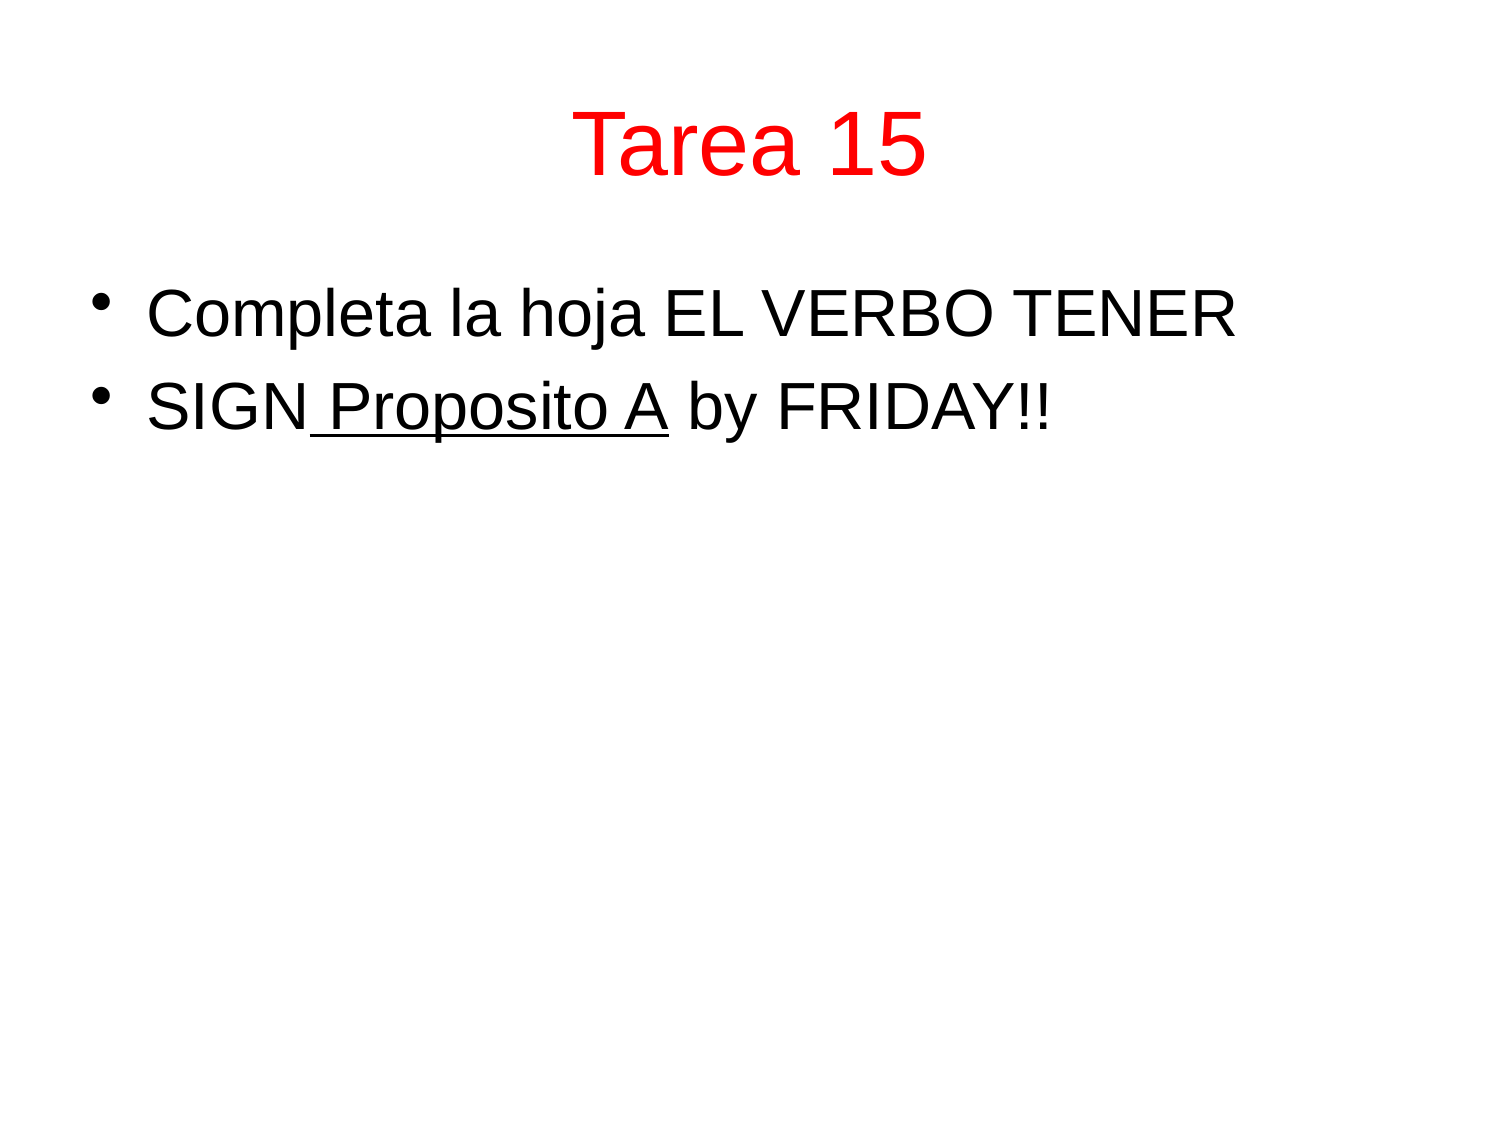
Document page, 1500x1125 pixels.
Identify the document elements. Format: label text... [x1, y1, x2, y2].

list Completa la hoja EL VERBO TENER SIGN Proposito A by FRIDAY!! [75, 262, 1425, 1005]
title Tarea 15 [75, 45, 1425, 233]
